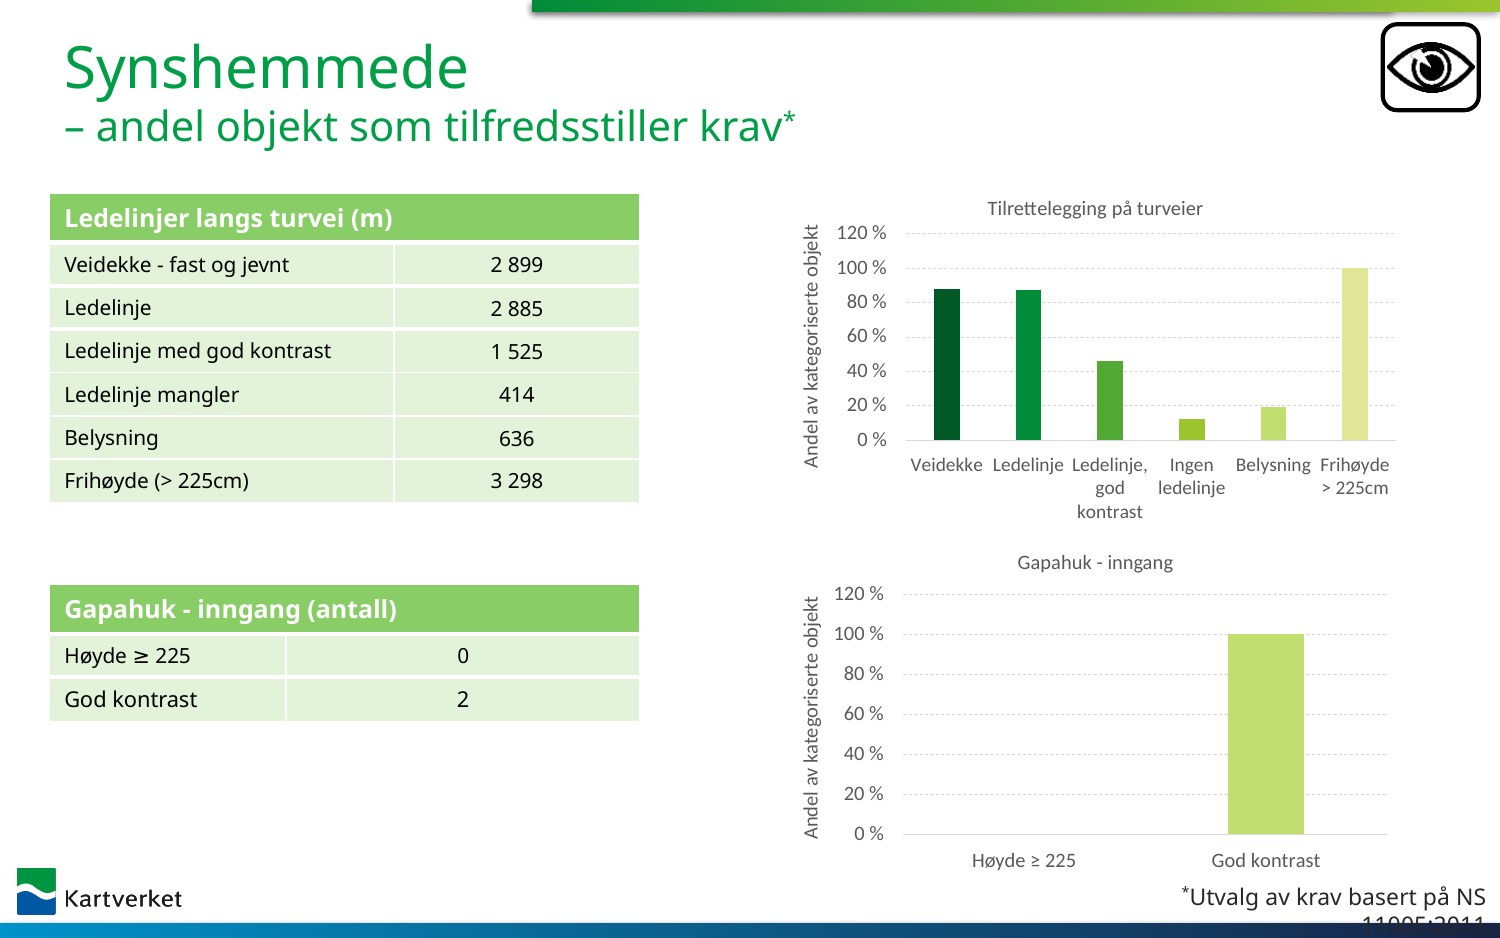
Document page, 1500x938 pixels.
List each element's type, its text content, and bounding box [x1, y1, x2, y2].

table_cell 0 [287, 636, 639, 675]
picture [791, 187, 1400, 526]
table_cell 1 525 [395, 331, 639, 372]
table_cell Ledelinje mangler [50, 373, 393, 415]
table_header Gapahuk - inngang (antall) [50, 585, 639, 632]
picture [791, 541, 1400, 880]
table_cell Ledelinje med god kontrast [50, 331, 393, 372]
table_header Ledelinjer langs turvei (m) [50, 194, 639, 240]
table_cell 2 885 [395, 288, 639, 327]
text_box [1382, 24, 1480, 111]
table_cell 414 [395, 373, 639, 415]
table_cell Høyde ≥ 225 [50, 636, 285, 675]
table_cell Belysning [50, 417, 393, 458]
table_cell Ledelinje [50, 288, 393, 327]
text_box Synshemmede – andel objekt som tilfredsstiller krav* [49, 24, 1431, 158]
table_cell Frihøyde (> 225cm) [50, 460, 393, 502]
table_cell Veidekke - fast og jevnt [50, 245, 393, 284]
text_box *Utvalg av krav basert på NS 11005:2011 [1068, 873, 1500, 938]
table_cell God kontrast [50, 679, 285, 721]
table_cell 636 [395, 417, 639, 458]
table_cell 2 899 [395, 245, 639, 284]
table_cell 3 298 [395, 460, 639, 502]
table_cell 2 [287, 679, 639, 721]
